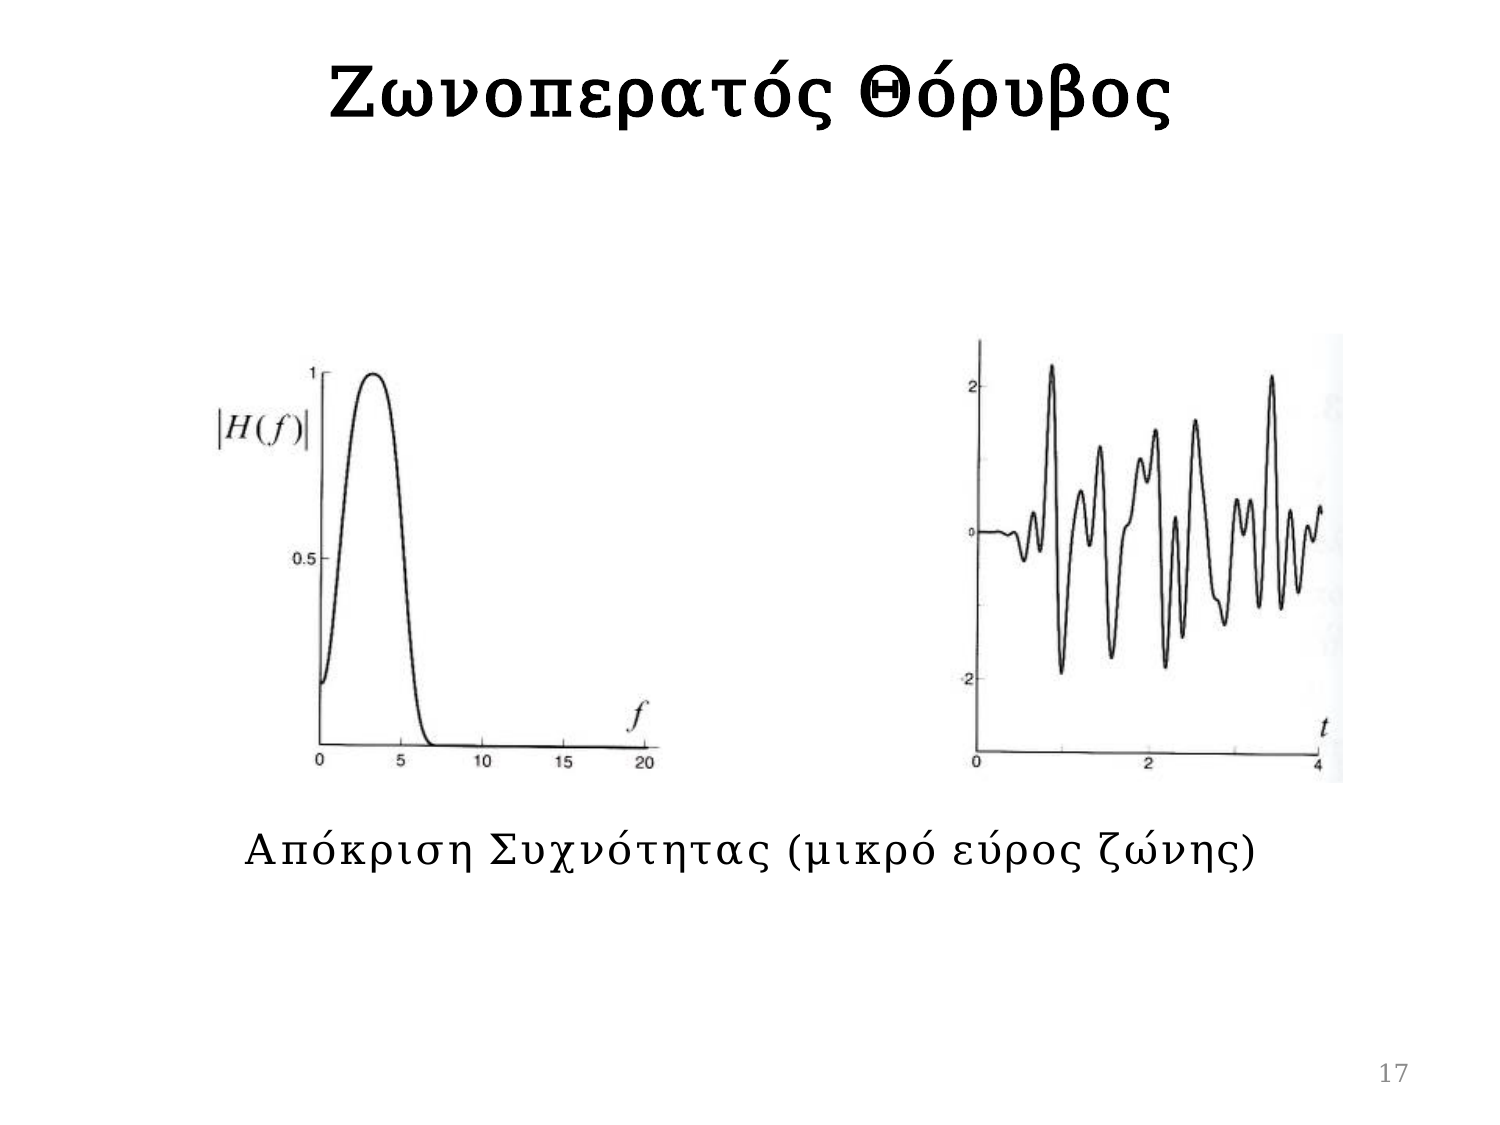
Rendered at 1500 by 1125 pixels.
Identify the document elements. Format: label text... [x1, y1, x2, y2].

picture [182, 266, 1343, 783]
title Ζωνοπερατός Θόρυβος [75, 19, 1425, 159]
list Απόκριση Συχνότητας (μικρό εύρος ζώνης) [75, 172, 1425, 1024]
slide_number 17 [1222, 1042, 1425, 1103]
